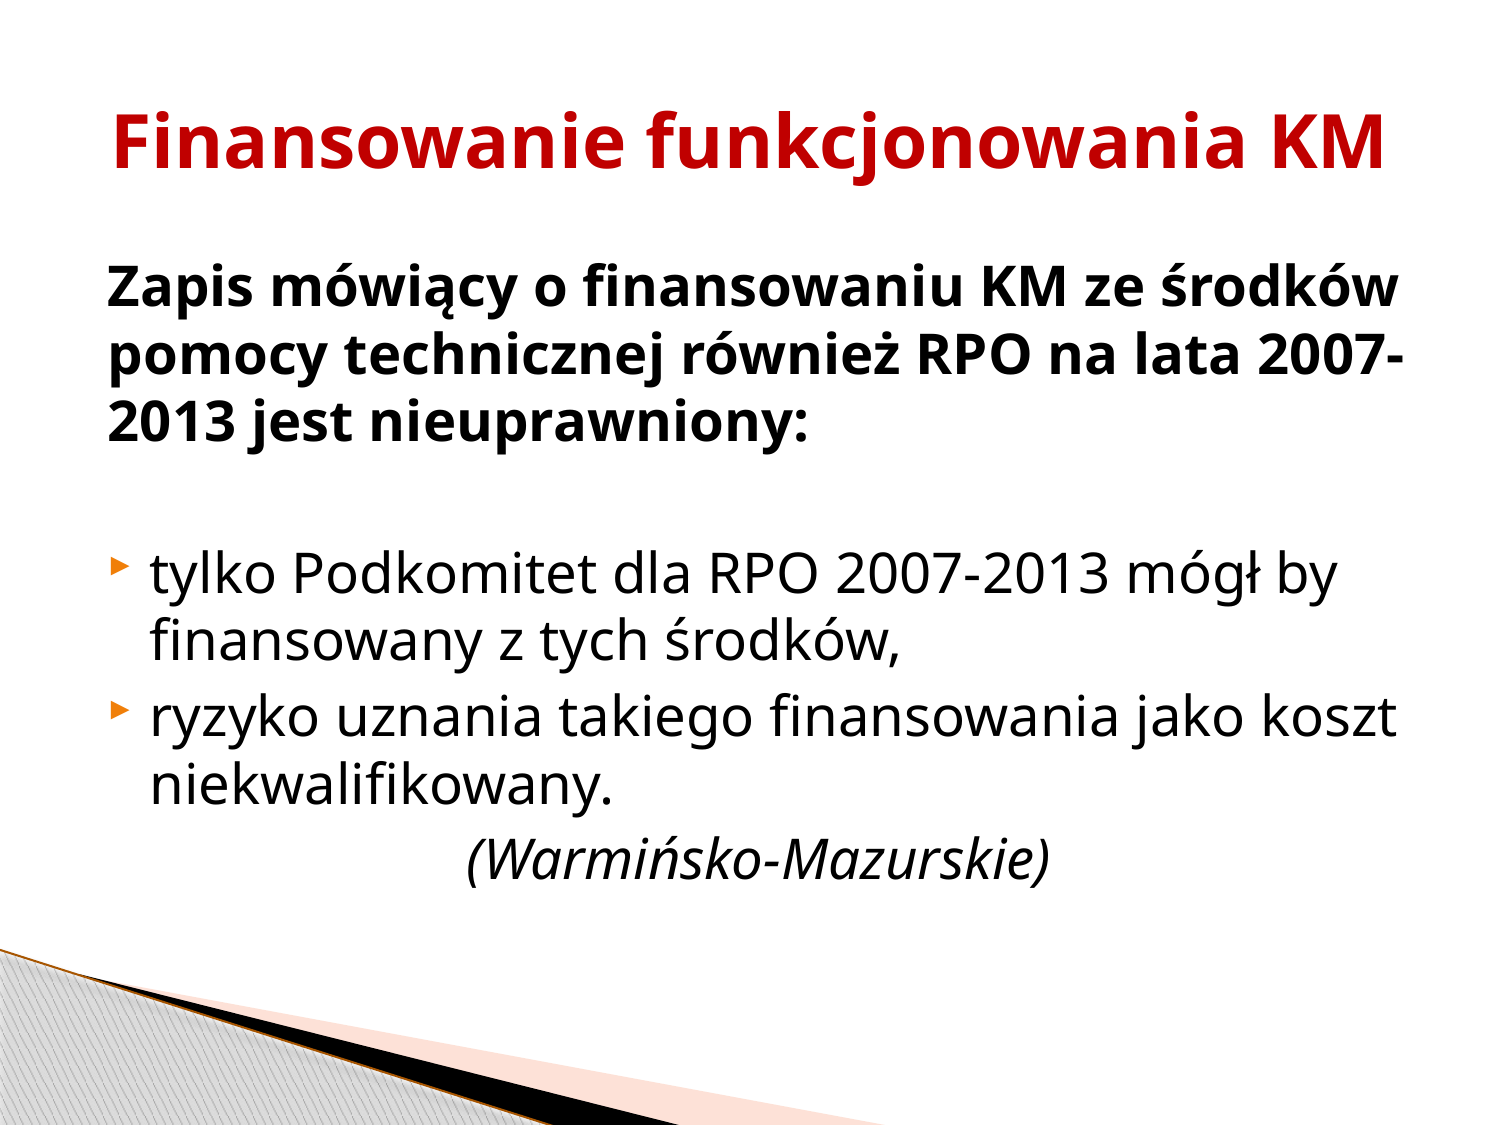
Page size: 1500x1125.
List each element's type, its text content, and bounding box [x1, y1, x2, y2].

title Finansowanie funkcjonowania KM [75, 45, 1425, 233]
list Zapis mówiący o finansowaniu KM ze środków pomocy technicznej również RPO na lata 2007-2013 jest nieuprawniony: tylko Podkomitet dla RPO 2007-2013 mógł by finansowany z tych środków, ryzyko uznania takiego finansowania jako koszt niekwalifikowany. (Warmińsko-Mazurskie) [75, 243, 1425, 986]
